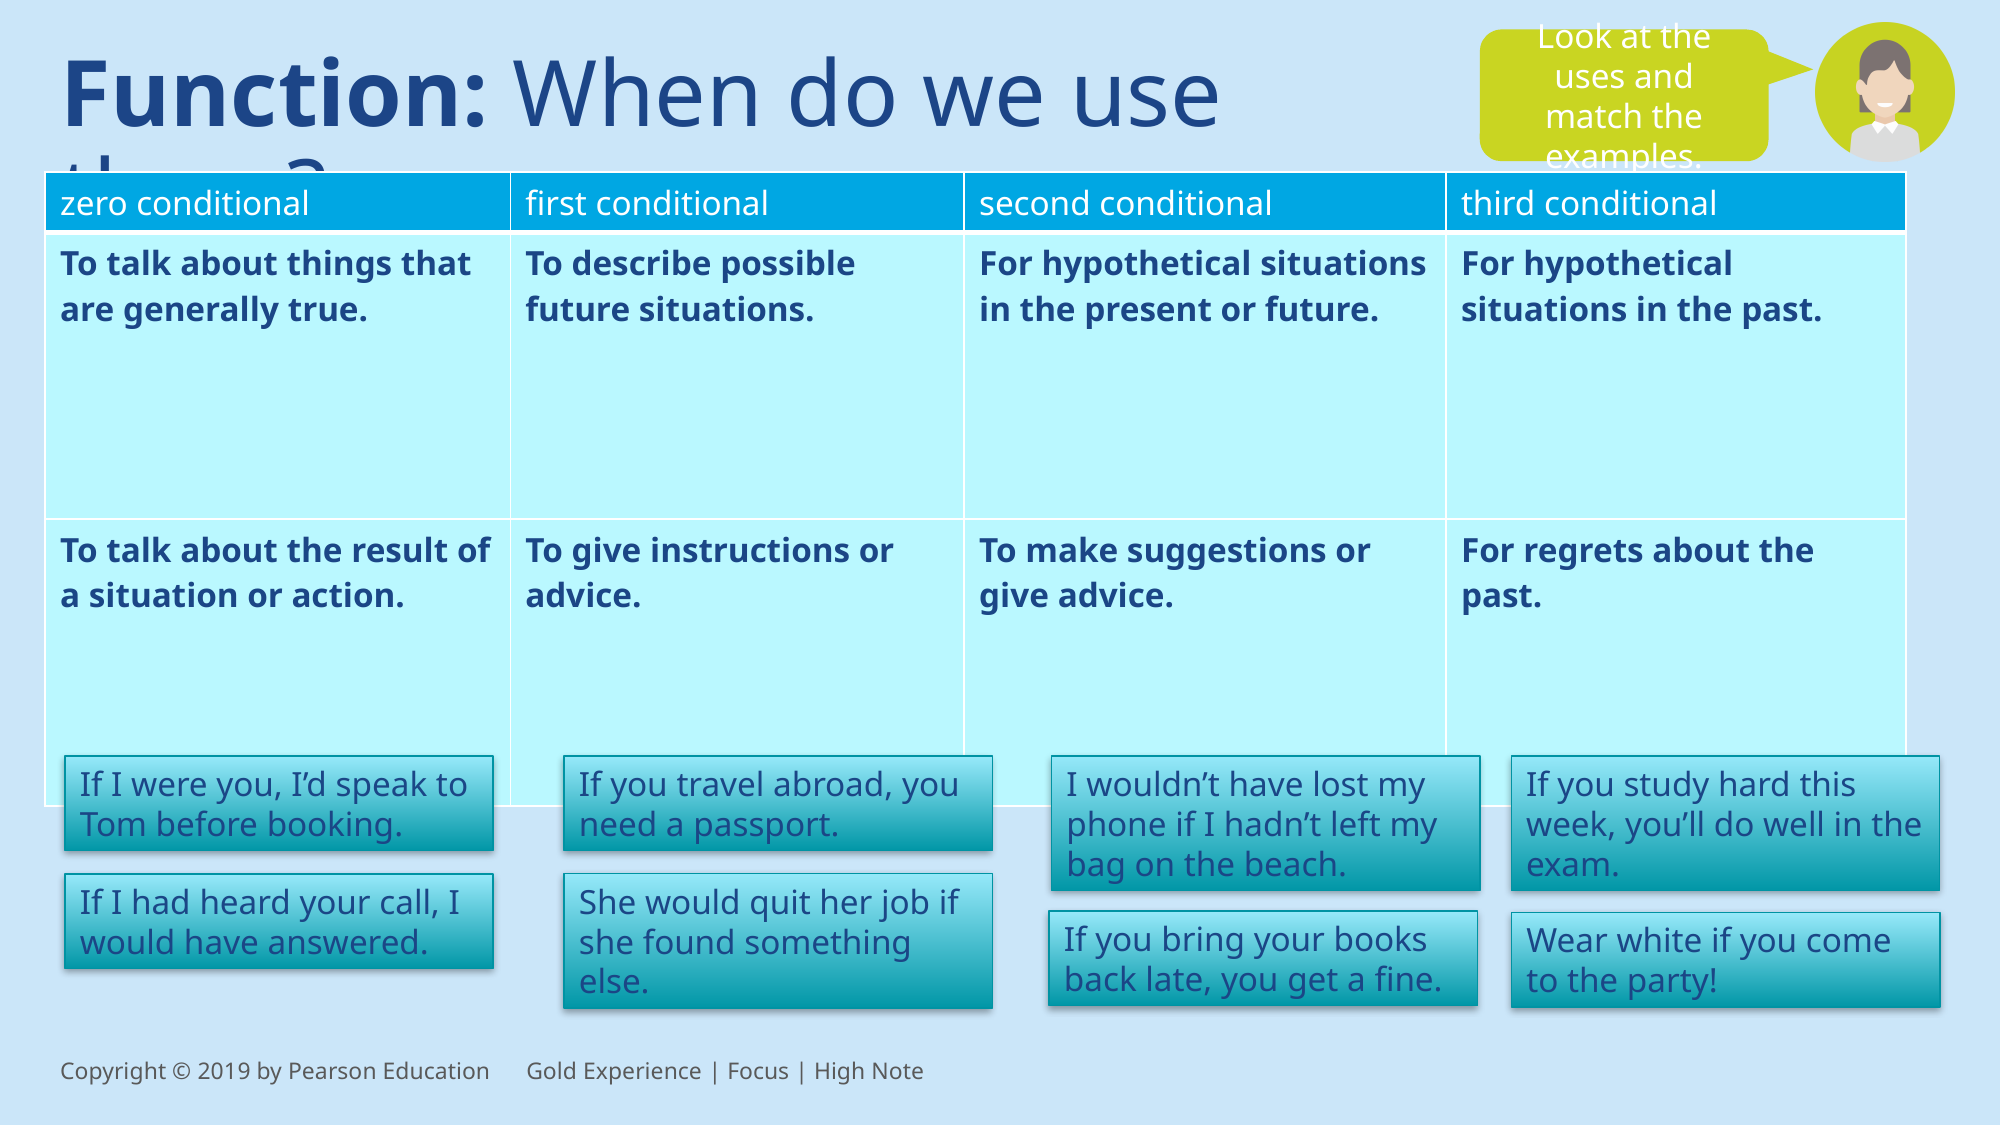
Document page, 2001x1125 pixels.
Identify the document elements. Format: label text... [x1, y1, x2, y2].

table_cell To talk about the result of a situation or action. [46, 520, 510, 805]
table_header zero conditional [46, 173, 510, 230]
text_box Look at the uses and match the examples. [1477, 27, 1809, 164]
table_header second conditional [965, 173, 1445, 230]
table_cell For regrets about the past. [1447, 520, 1905, 805]
table_header first conditional [511, 173, 963, 230]
text_box If you bring your books back late, you get a fine. [1048, 910, 1478, 1006]
footer Copyright © 2019 by Pearson Education Gold Experience | Focus | High Note [45, 1040, 1084, 1101]
text_box Wear white if you come to the party! [1511, 912, 1941, 1008]
text_box If you travel abroad, you need a passport. [563, 755, 993, 851]
text_box If you study hard this week, you’ll do well in the exam. [1511, 755, 1940, 891]
table_cell For hypothetical situations in the past. [1447, 235, 1905, 518]
text_box If I were you, I’d speak to Tom before booking. [64, 755, 494, 851]
title Function: When do we use them? [45, 40, 1512, 171]
table_cell To give instructions or advice. [511, 520, 963, 805]
table_cell To talk about things that are generally true. [46, 235, 510, 518]
table_header third conditional [1447, 173, 1905, 230]
text_box She would quit her job if she found something else. [563, 873, 993, 1009]
text_box If I had heard your call, I would have answered. [64, 873, 494, 969]
table_cell To describe possible future situations. [511, 235, 963, 518]
picture [1814, 21, 1955, 162]
table_cell To make suggestions or give advice. [965, 520, 1445, 805]
text_box I wouldn’t have lost my phone if I hadn’t left my bag on the beach. [1051, 755, 1481, 891]
table_cell For hypothetical situations in the present or future. [965, 235, 1445, 518]
